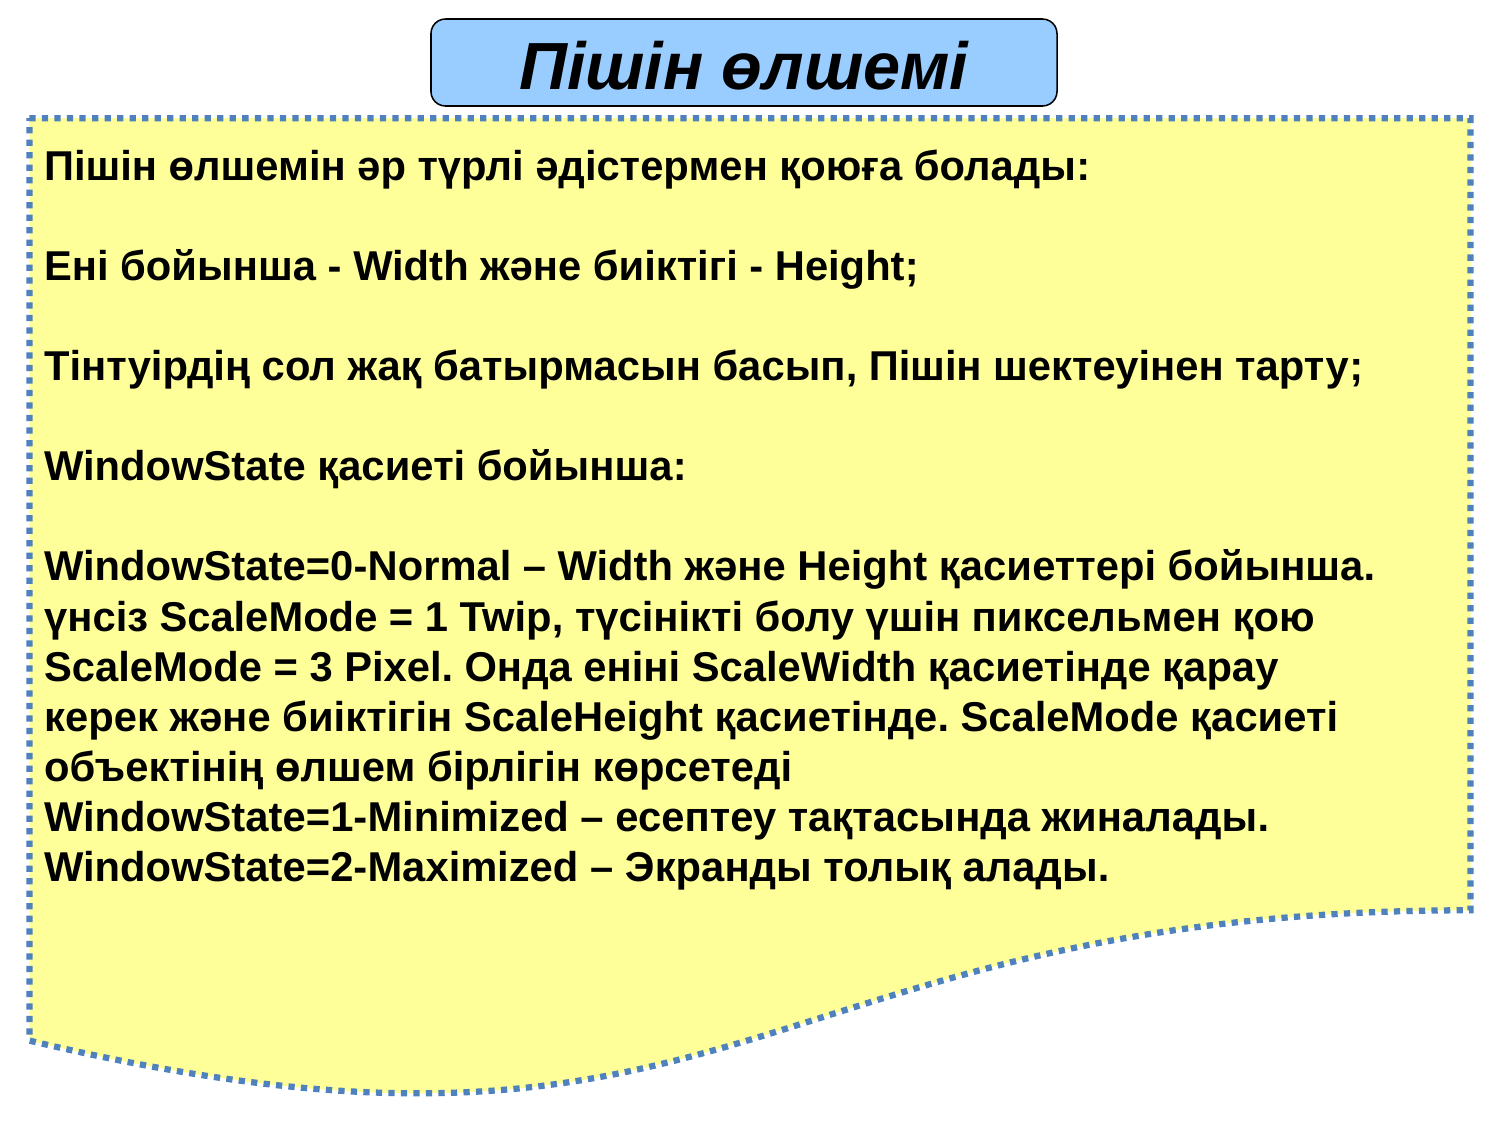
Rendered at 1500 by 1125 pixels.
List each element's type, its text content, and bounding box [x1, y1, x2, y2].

text_box Пішін өлшемін әр түрлі әдістермен қоюға болады: Ені бойынша - Width және биіктігі - Height; Тінтуірдің сол жақ батырмасын басып, Пішін шектеуінен тарту; WindowState қасиеті бойынша: WindowState=0-Normal – Width және Height қасиеттері бойынша. үнсіз ScaleMode = 1 Twip, түсінікті болу үшін пиксельмен қою ScaleMode = 3 Pixel. Онда еніні ScaleWidth қасиетінде қарау керек және биіктігін ScaleHeight қасиетінде. ScaleMode қасиеті объектінің өлшем бірлігін көрсетеді WindowState=1-Minimized – есептеу тақтасында жиналады. WindowState=2-Maximized – Экранды толық алады. [29, 118, 1471, 1094]
text_box Пішін өлшемі [430, 19, 1058, 107]
